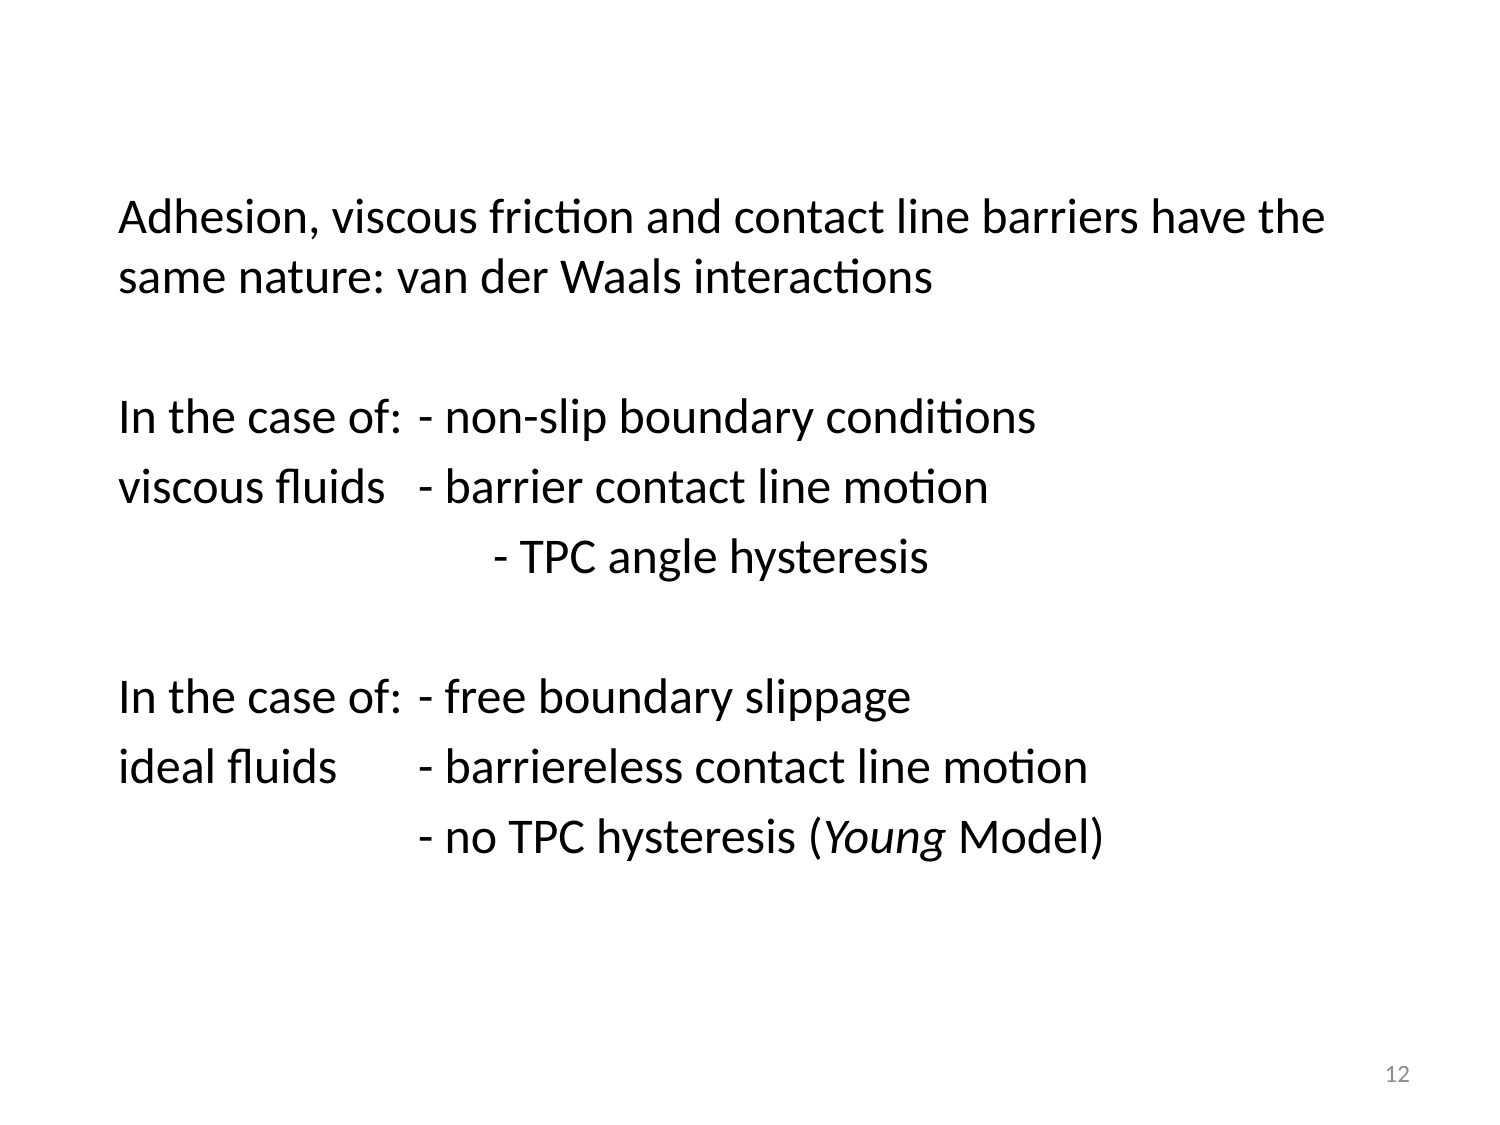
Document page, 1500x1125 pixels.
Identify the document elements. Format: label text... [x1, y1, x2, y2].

slide_number 12 [1074, 1042, 1425, 1103]
text_box Adhesion, viscous friction and contact line barriers have the same nature: van der Waals interactions In the case of: - non-slip boundary conditions viscous fluids - barrier contact line motion - TPC angle hysteresis In the case of: - free boundary slippage ideal fluids - barriereless contact line motion - no TPC hysteresis (Young Model) [103, 175, 1453, 919]
